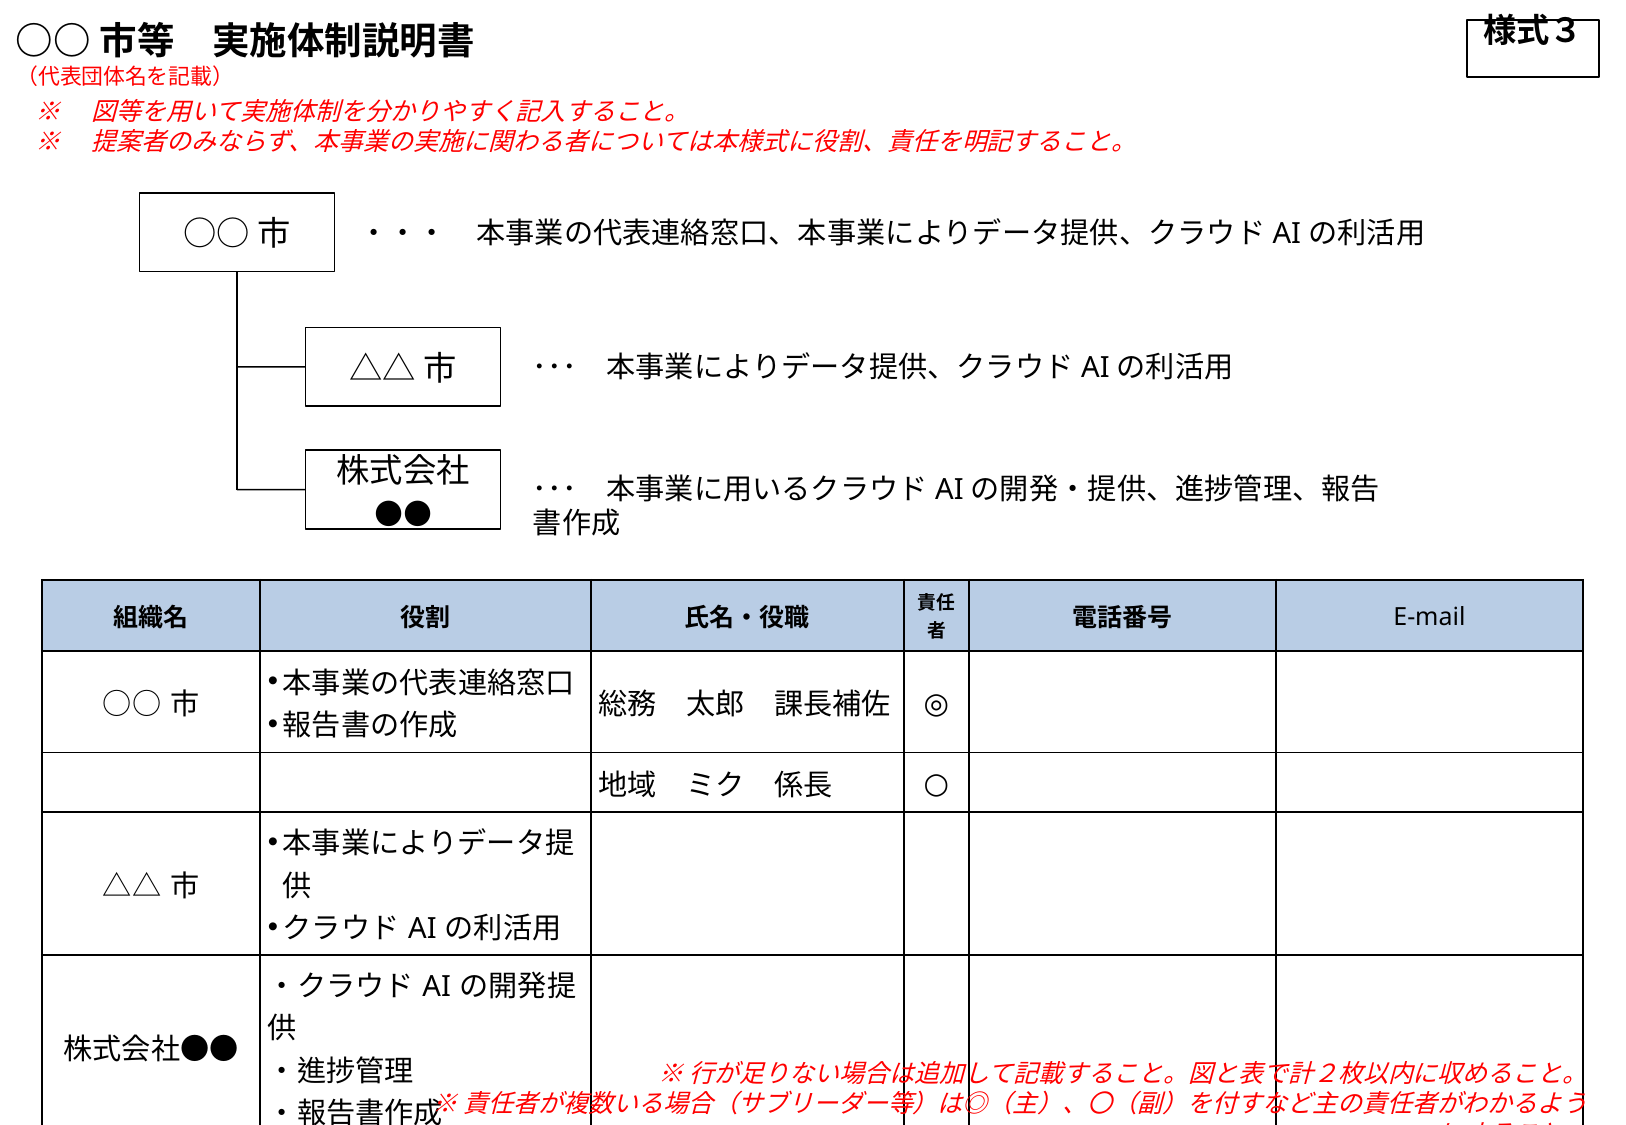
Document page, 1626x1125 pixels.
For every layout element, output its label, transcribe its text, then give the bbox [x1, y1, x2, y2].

table_header 氏名・役職 [592, 581, 903, 650]
table_cell ・クラウドAIの開発提供 ・進捗管理 ・報告書作成 [261, 956, 590, 1125]
table_cell 本事業によりデータ提供 クラウドAIの利活用 [261, 813, 590, 954]
table_cell [1277, 956, 1582, 1050]
table_cell [970, 956, 1275, 1050]
table_cell 地域 ミク 係長 [592, 753, 903, 811]
table_cell [905, 956, 968, 1050]
text_box 株式会社 ●● [304, 448, 503, 531]
table_cell ◎ [905, 652, 968, 752]
table_cell [970, 753, 1275, 811]
table_cell [1277, 652, 1582, 752]
text_box ○○市等 実施体制説明書 [0, 9, 1625, 70]
table_cell [905, 813, 968, 954]
text_box ○○市 [137, 191, 337, 274]
table_cell [1277, 813, 1582, 954]
table_header 役割 [261, 581, 590, 650]
table_header 組織名 [43, 581, 259, 650]
table_header E-mail [1277, 581, 1582, 650]
table_cell [592, 813, 903, 954]
table_cell [1277, 753, 1582, 811]
text_box △△市 [304, 325, 503, 408]
table_cell 本事業の代表連絡窓口 報告書の作成 [261, 652, 590, 752]
table_cell [970, 813, 1275, 954]
table_cell 総務 太郎 課長補佐 [592, 652, 903, 752]
text_box ･･･ 本事業に用いるクラウドAIの開発・提供、進捗管理、報告書作成 [518, 463, 1424, 546]
text_box ･･･ 本事業によりデータ提供、クラウドAIの利活用 [518, 342, 1424, 389]
table_header 責任者 [905, 581, 968, 650]
table_cell △△市 [43, 813, 259, 954]
table_cell ○○市 [43, 652, 259, 752]
table_header 電話番号 [970, 581, 1275, 650]
table_cell [261, 753, 590, 811]
table_cell 株式会社●● [43, 956, 259, 1125]
text_box ※ 図等を用いて実施体制を分かりやすく記入すること。 ※ 提案者のみならず、本事業の実施に関わる者については本様式に役割、責任を明記すること。 [0, 87, 1184, 163]
table_cell [970, 652, 1275, 752]
text_box ・・・ 本事業の代表連絡窓口、本事業によりデータ提供、クラウドAIの利活用 [344, 206, 1520, 257]
text_box ※行が足りない場合は追加して記載すること。図と表で計２枚以内に収めること。 ※責任者が複数いる場合（サブリーダー等）は◎（主）、〇（副）を付すなど主の責任者がわかるようにすること。 [400, 1050, 1604, 1125]
table_cell [592, 956, 903, 1050]
text_box 様式３ [1465, 70, 1601, 79]
text_box （代表団体名を記載） [1, 55, 250, 97]
table_cell [43, 753, 259, 811]
table_cell ○ [905, 753, 968, 811]
